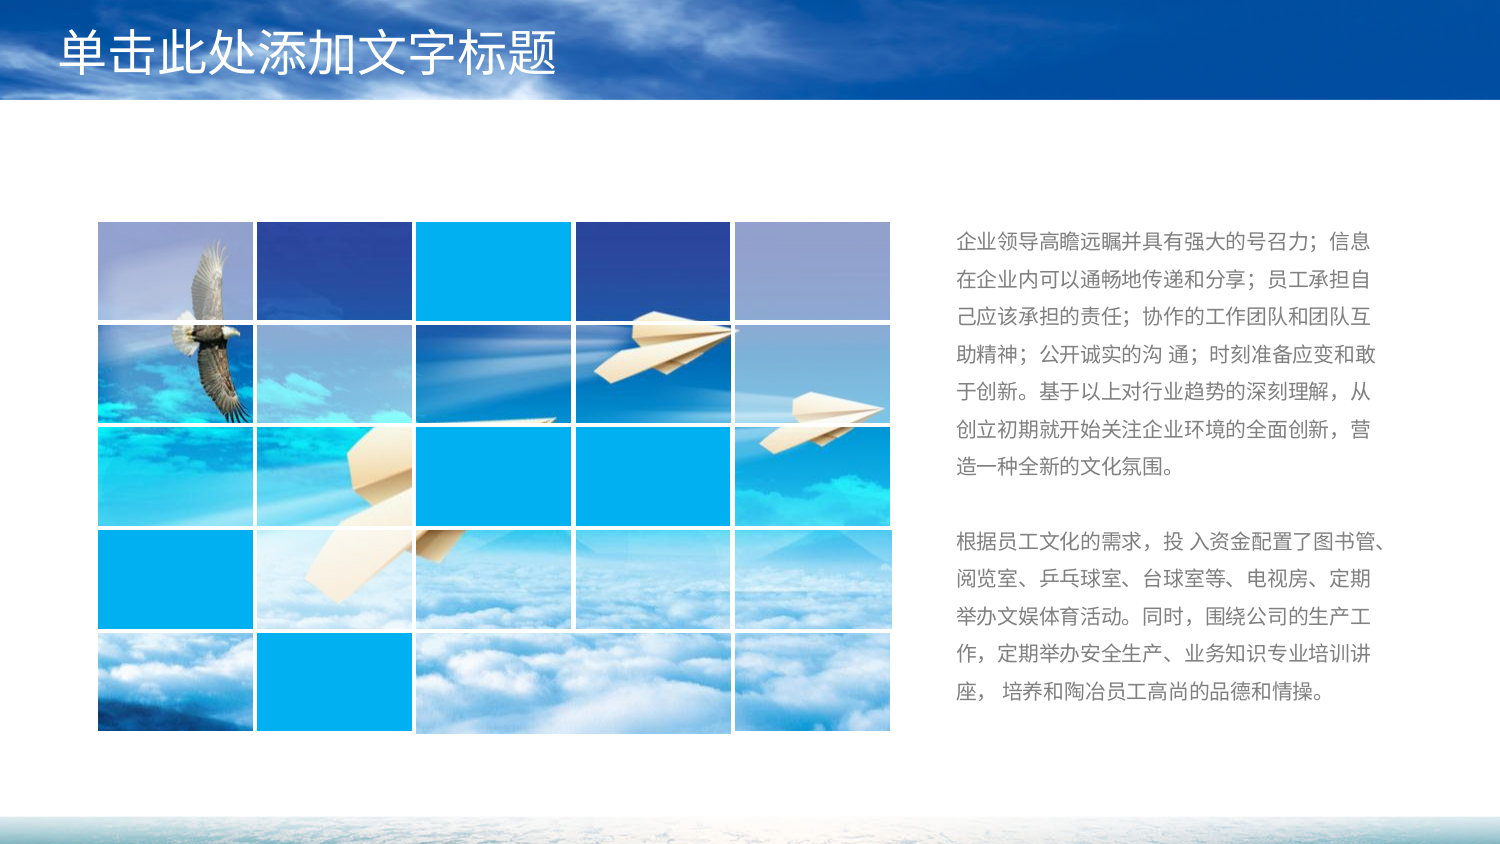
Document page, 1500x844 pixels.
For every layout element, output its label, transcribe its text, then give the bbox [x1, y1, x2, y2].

picture [95, 220, 892, 734]
picture [0, 0, 1500, 99]
text_box 企业领导高瞻远瞩并具有强大的号召力；信息在企业内可以通畅地传递和分享；员工承担自己应该承担的责任；协作的工作团队和团队互助精神；公开诚实的沟 通；时刻准备应变和敢于创新。基于以上对行业趋势的深刻理解，从创立初期就开始关注企业环境的全面创新，营造一种全新的文化氛围。 根据员工文化的需求，投 入资金配置了图书管、阅览室、乒乓球室、台球室等、电视房、定期举办文娱体育活动。同时，围绕公司的生产工作，定期举办安全生产、业务知识专业培训讲座， 培养和陶冶员工高尚的品德和情操。 [941, 209, 1400, 711]
picture [0, 817, 1500, 844]
